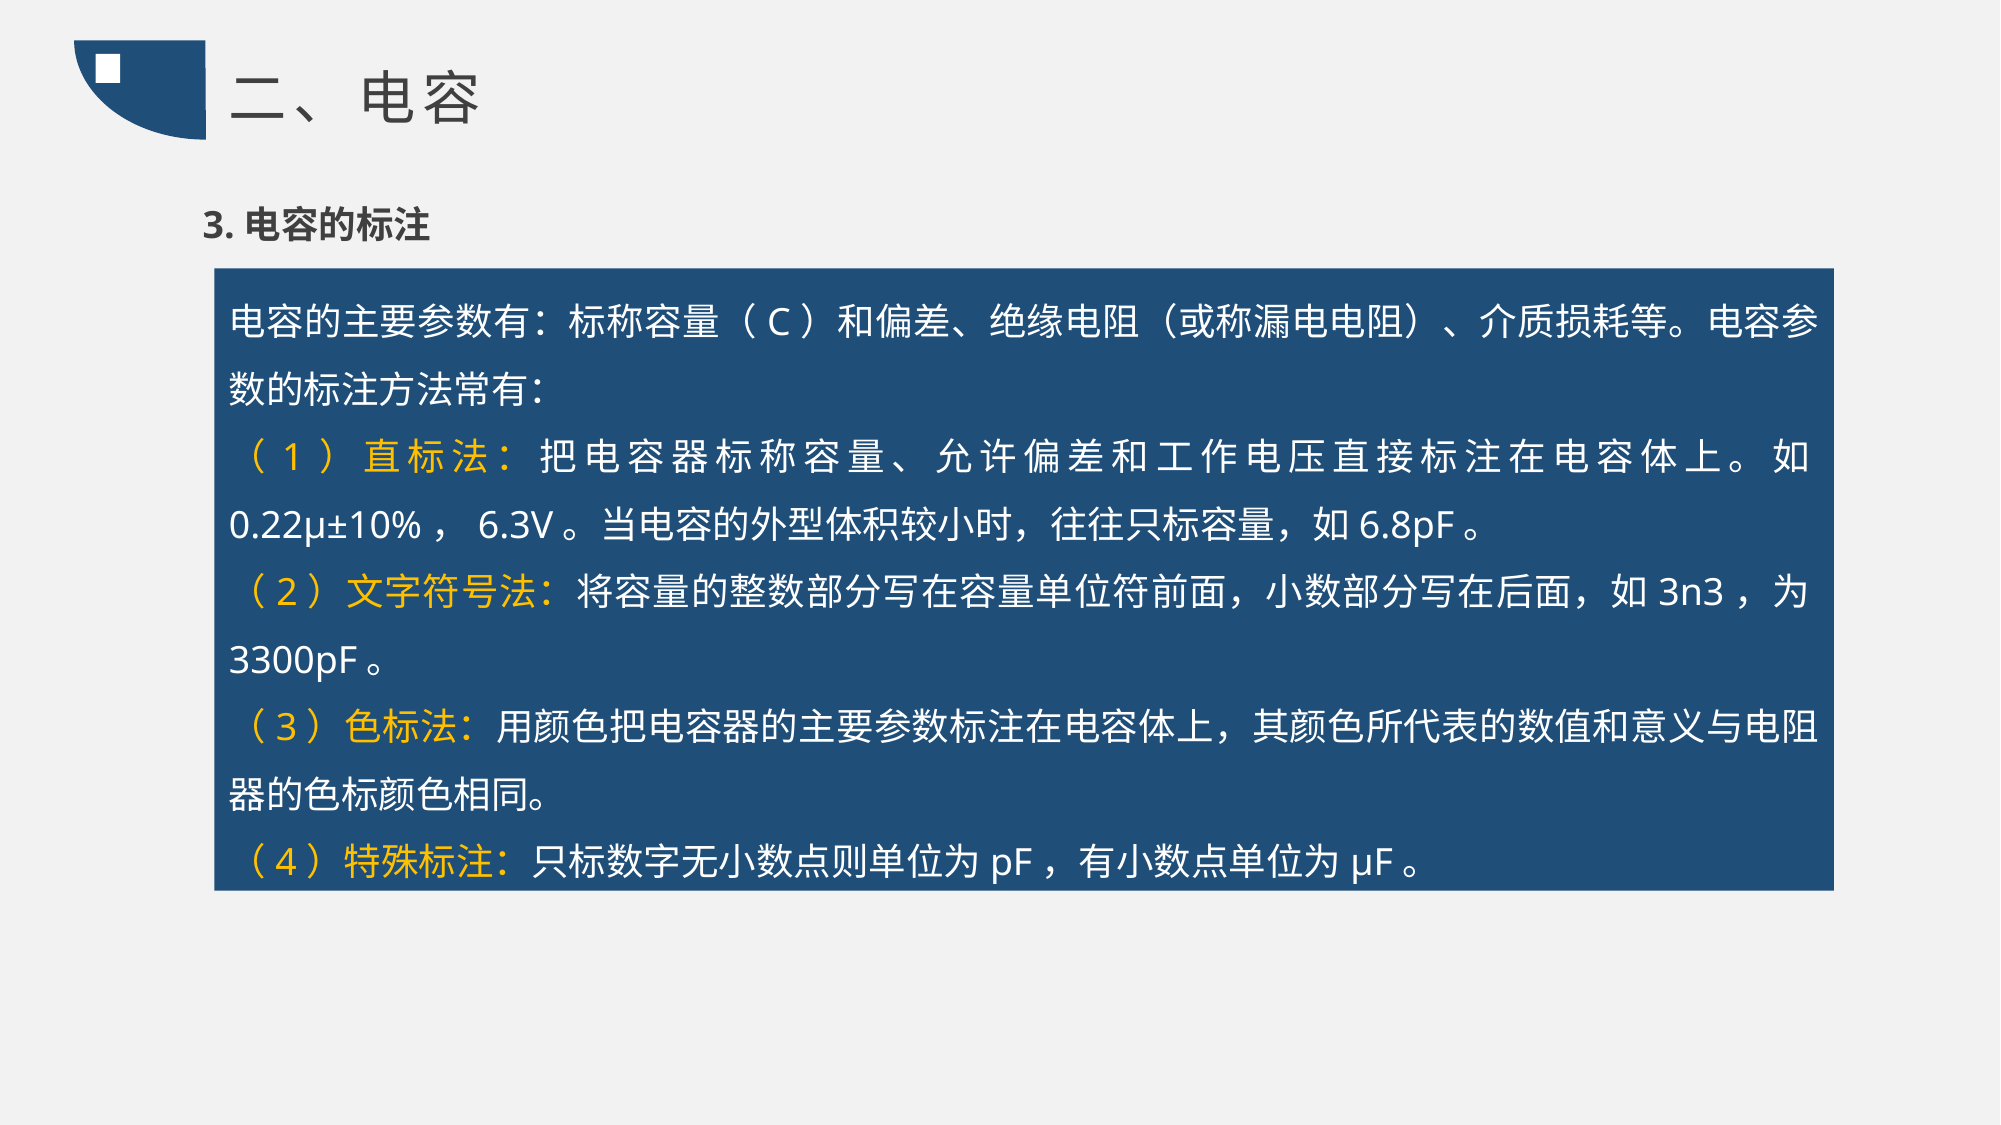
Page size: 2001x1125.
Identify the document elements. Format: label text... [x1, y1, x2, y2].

text_box 电容的主要参数有：标称容量（C）和偏差、绝缘电阻（或称漏电电阻）、介质损耗等。电容参数的标注方法常有： （1）直标法：把电容器标称容量、允许偏差和工作电压直接标注在电容体上。如0.22μ±10%，6.3V。当电容的外型体积较小时，往往只标容量，如6.8pF。 （2）文字符号法：将容量的整数部分写在容量单位符前面，小数部分写在后面，如3n3，为3300pF。 （3）色标法：用颜色把电容器的主要参数标注在电容体上，其颜色所代表的数值和意义与电阻器的色标颜色相同。 （4）特殊标注：只标数字无小数点则单位为pF，有小数点单位为μF。 [214, 268, 1834, 891]
text_box 3.电容的标注 [187, 171, 1834, 254]
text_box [74, 0, 1070, 140]
